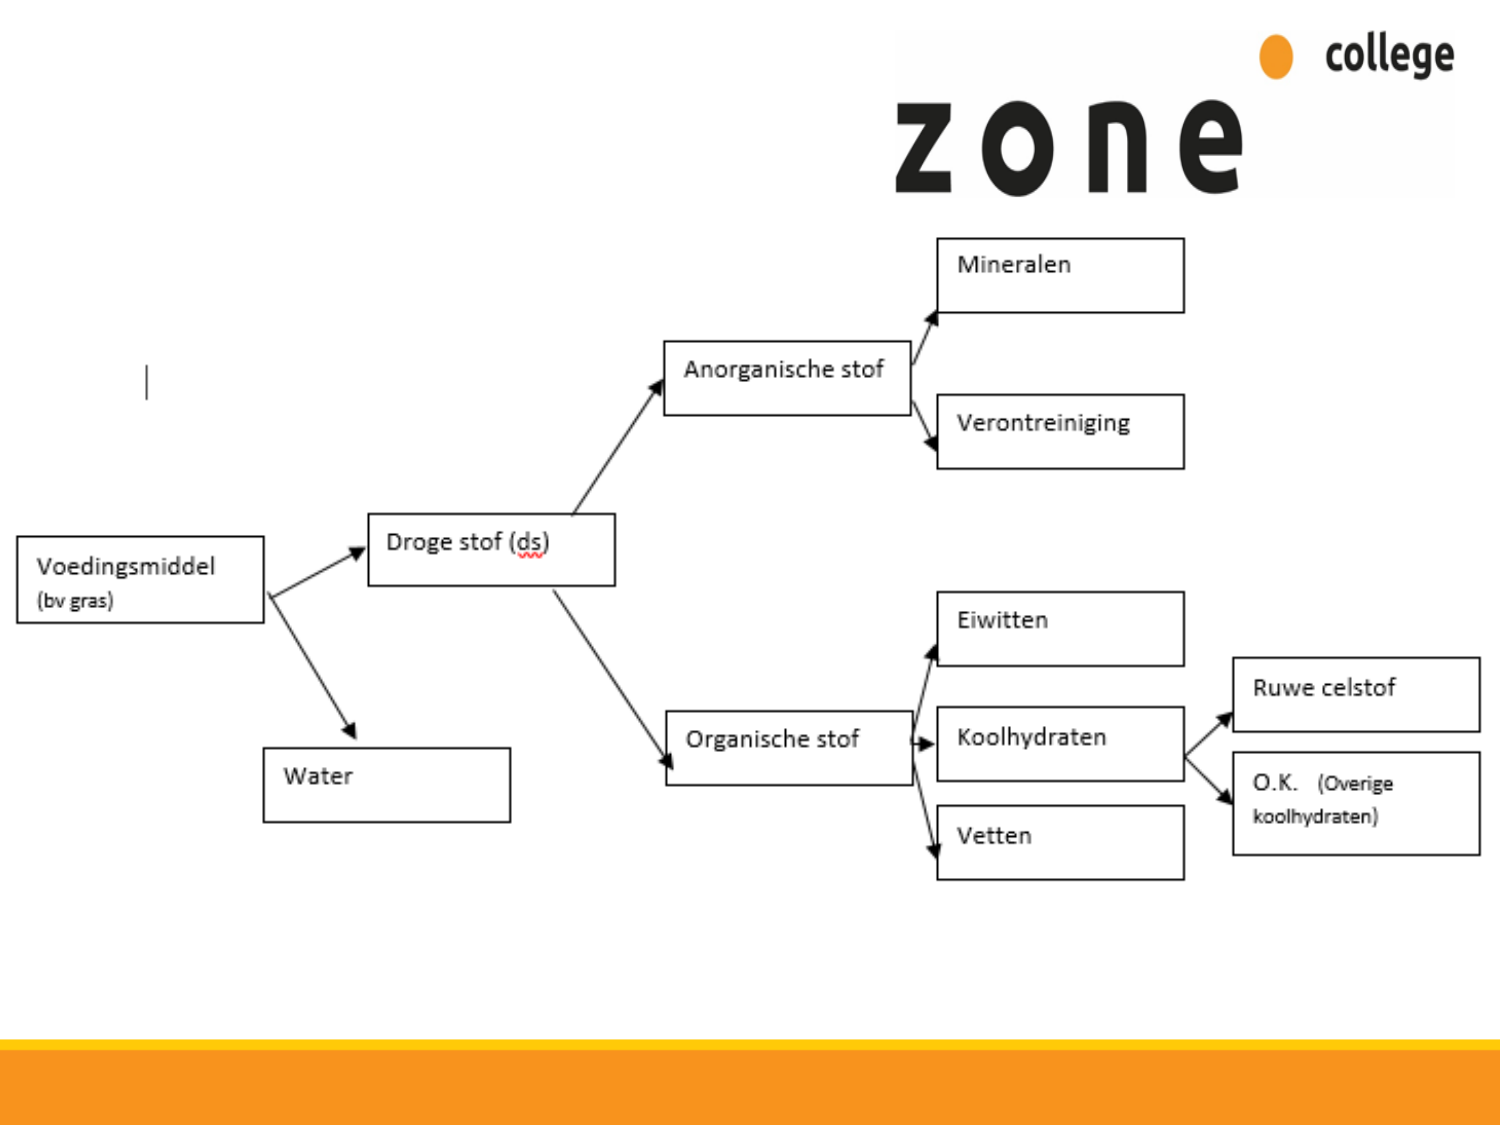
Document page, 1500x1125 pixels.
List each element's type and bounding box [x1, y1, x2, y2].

picture [0, 0, 1500, 211]
picture [0, 915, 1500, 1125]
list [0, 211, 1500, 915]
